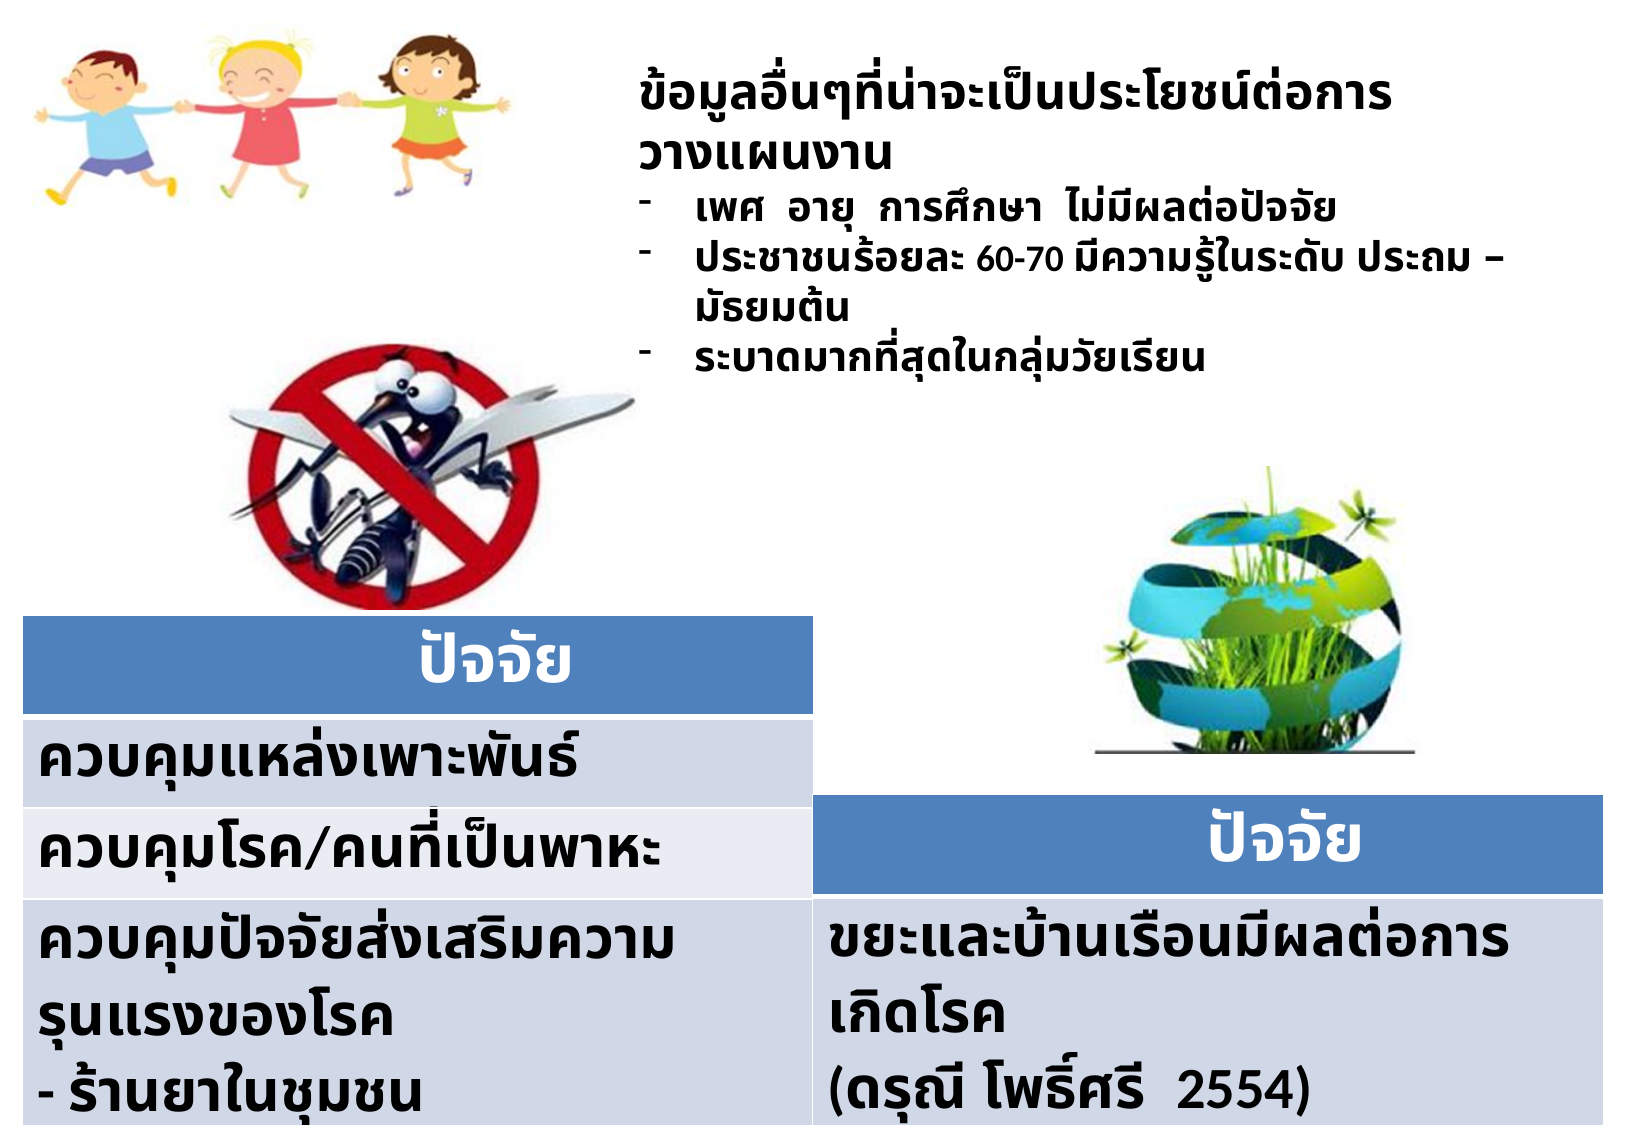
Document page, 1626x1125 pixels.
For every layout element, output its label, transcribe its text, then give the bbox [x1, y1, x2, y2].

table_cell ควบคุมปัจจัยส่งเสริมความรุนแรงของโรค - ร้านยาในชุมชน [23, 900, 812, 1125]
picture [32, 1, 518, 216]
table_header ปัจจัย [23, 616, 813, 714]
picture [1072, 466, 1441, 754]
text_box ข้อมูลอื่นๆที่น่าจะเป็นประโยชน์ต่อการวางแผนงาน เพศ อายุ การศึกษา ไม่มีผลต่อปัจจัย ประชาชนร้อยละ 60-70 มีความรู้ในระดับ ประถม – มัธยมต้น ระบาดมากที่สุดในกลุ่มวัยเรียน [623, 52, 1522, 387]
table_cell ควบคุมโรค/คนที่เป็นพาหะ [23, 809, 812, 898]
picture [138, 337, 640, 611]
table_header ปัจจัย [813, 795, 1603, 894]
table_cell ควบคุมแหล่งเพาะพันธ์ [23, 720, 813, 807]
table_cell ขยะและบ้านเรือนมีผลต่อการเกิดโรค (ดรุณี โพธิ์ศรี 2554) [813, 899, 1603, 1125]
